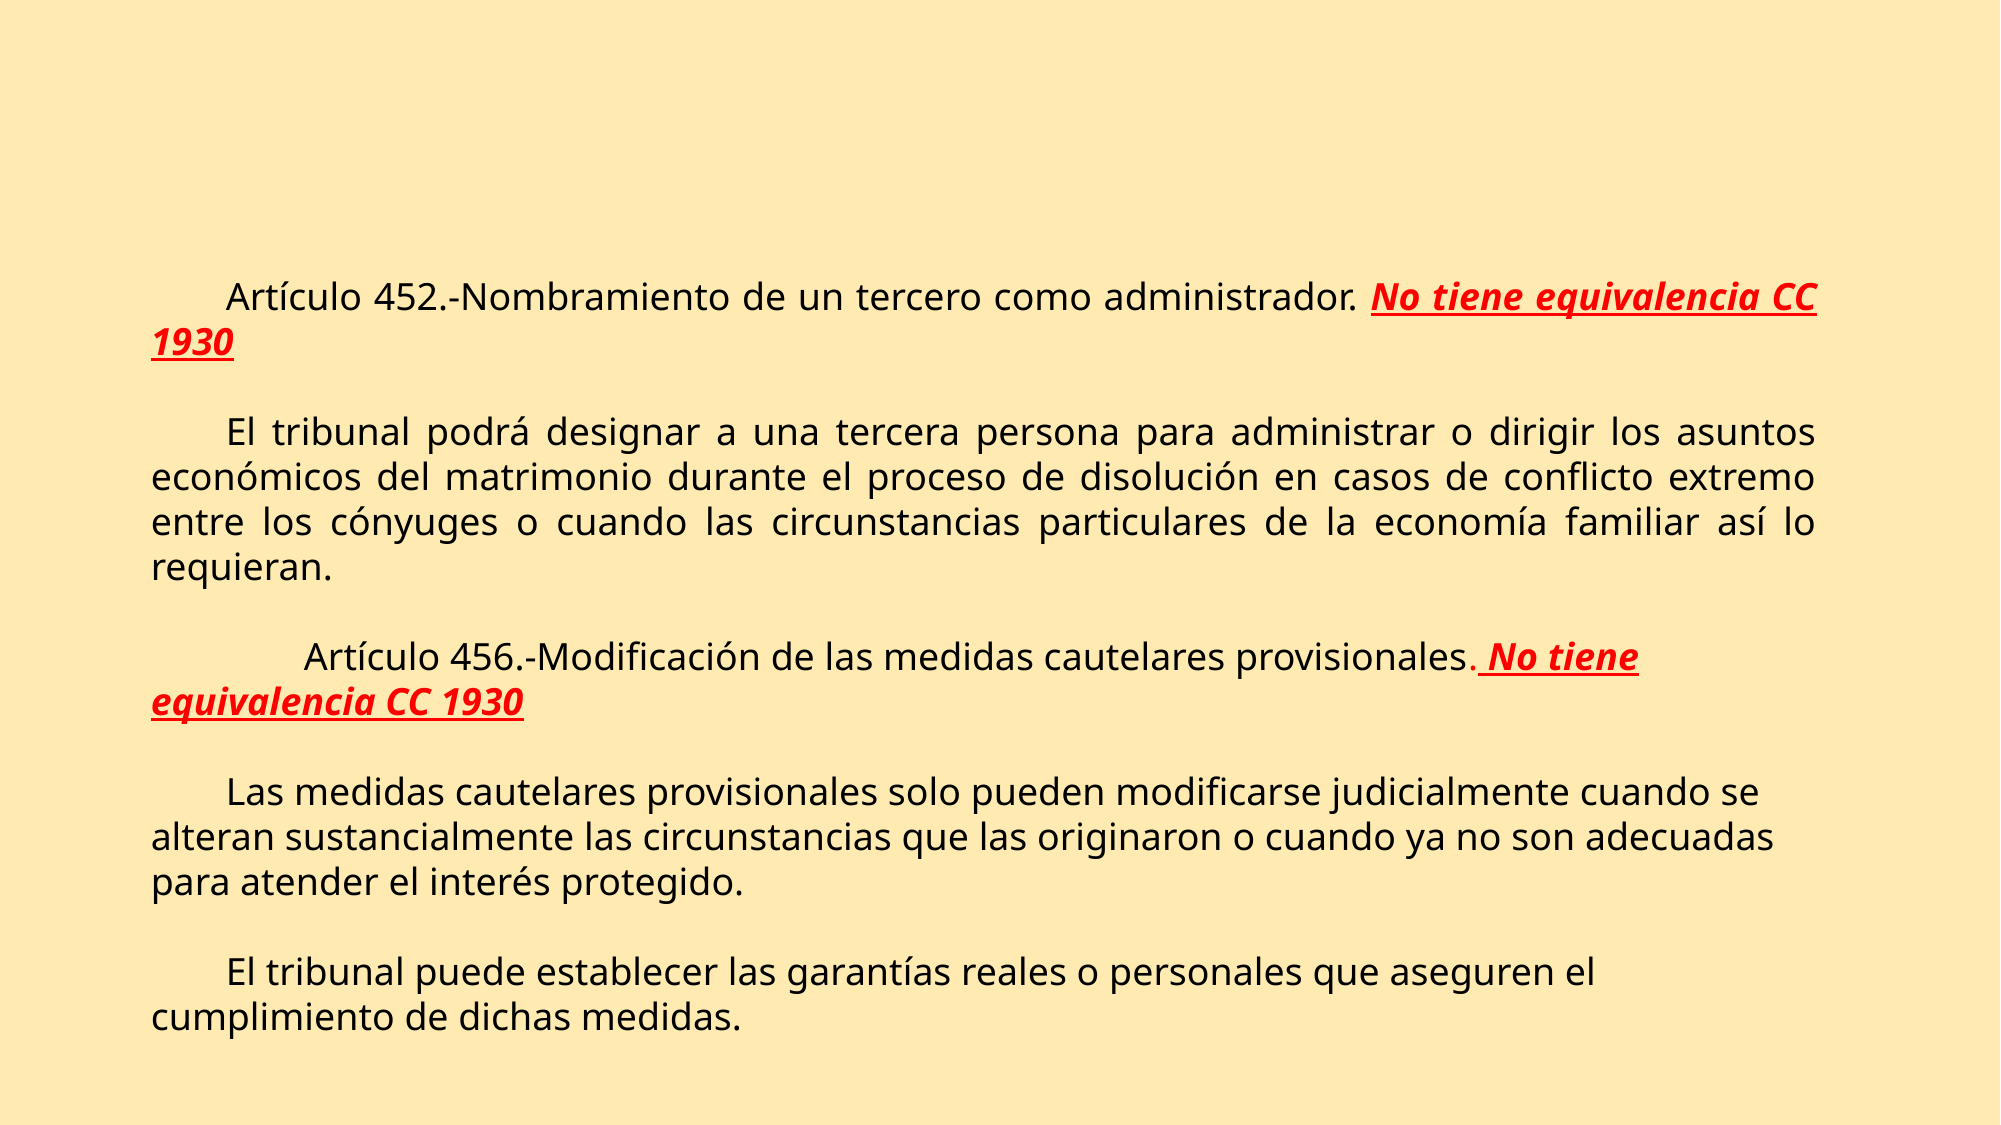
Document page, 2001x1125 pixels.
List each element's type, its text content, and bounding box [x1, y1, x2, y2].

text_box Artículo 452.-Nombramiento de un tercero como administrador. No tiene equivalencia CC 1930 El tribunal podrá designar a una tercera persona para administrar o dirigir los asuntos económicos del matrimonio durante el proceso de disolución en casos de conflicto extremo entre los cónyuges o cuando las circunstancias particulares de la economía familiar así lo requieran. Artículo 456.-Modificación de las medidas cautelares provisionales. No tiene equivalencia CC 1930 Las medidas cautelares provisionales solo pueden modificarse judicialmente cuando se alteran sustancialmente las circunstancias que las originaron o cuando ya no son adecuadas para atender el interés protegido. El tribunal puede establecer las garantías reales o personales que aseguren el cumplimiento de dichas medidas. [136, 265, 1833, 1091]
